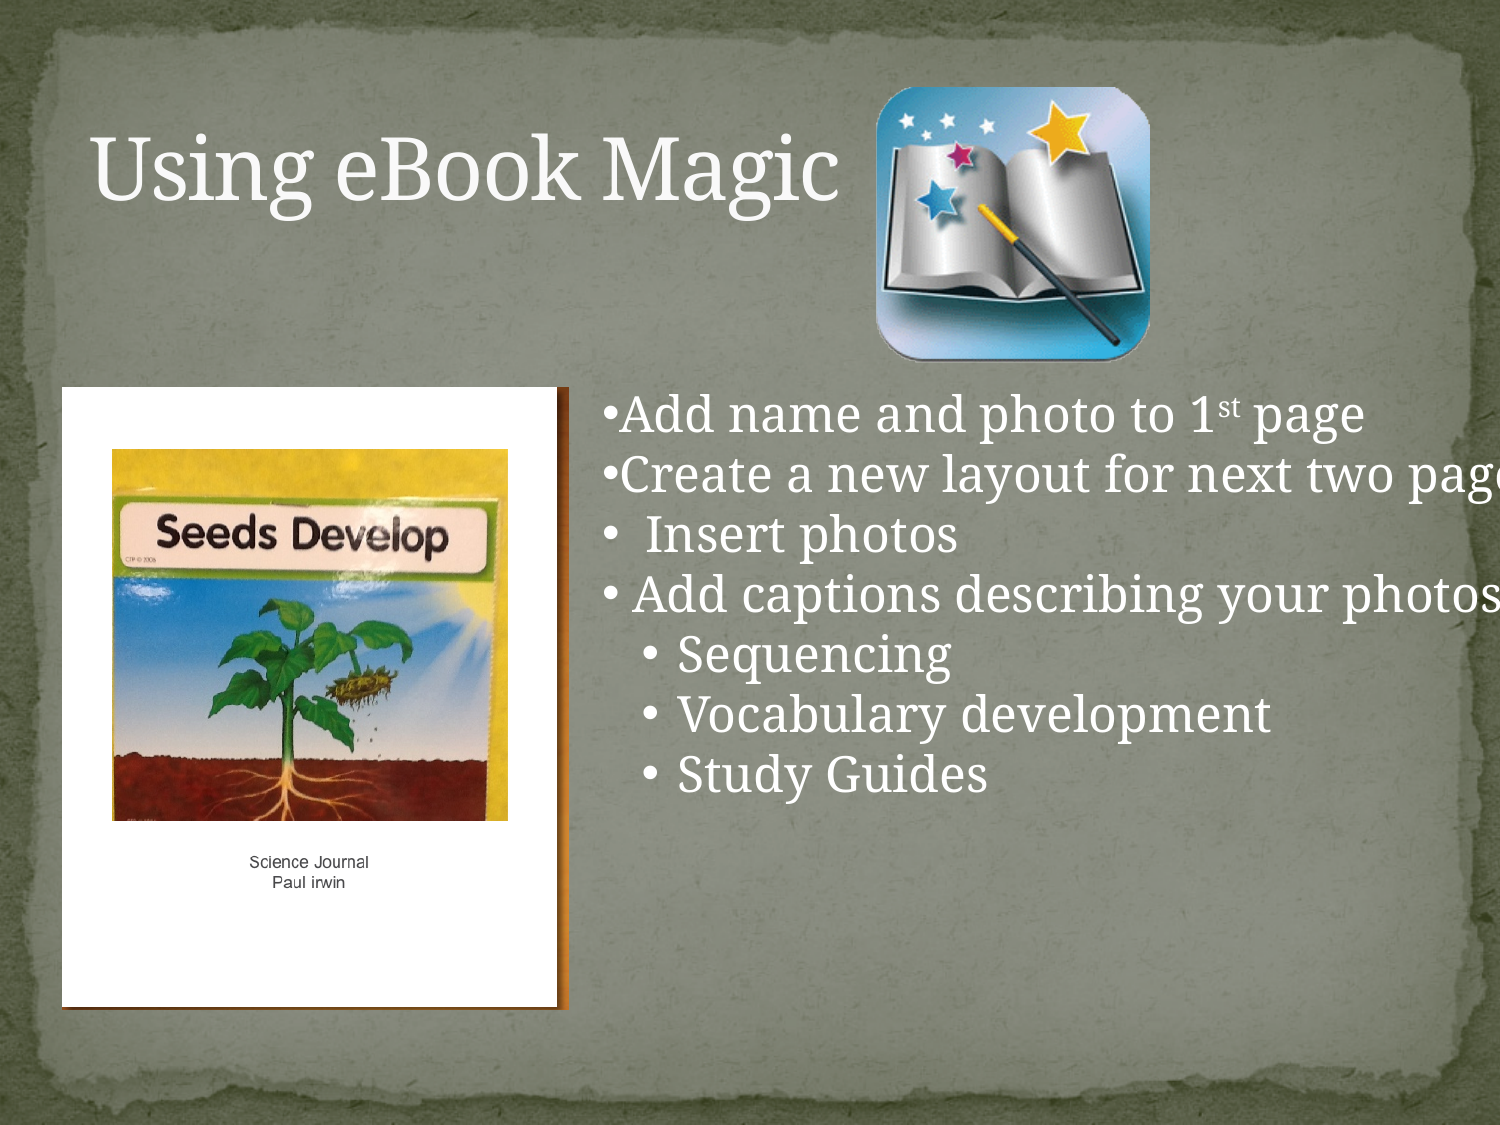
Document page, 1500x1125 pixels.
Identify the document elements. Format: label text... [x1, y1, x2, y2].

picture [875, 87, 1150, 364]
title Using eBook Magic [74, 24, 1425, 225]
text_box Add name and photo to 1st page Create a new layout for next two pages Insert photos Add captions describing your photos Sequencing Vocabulary development Study Guides [587, 374, 1500, 810]
picture [62, 387, 569, 1010]
